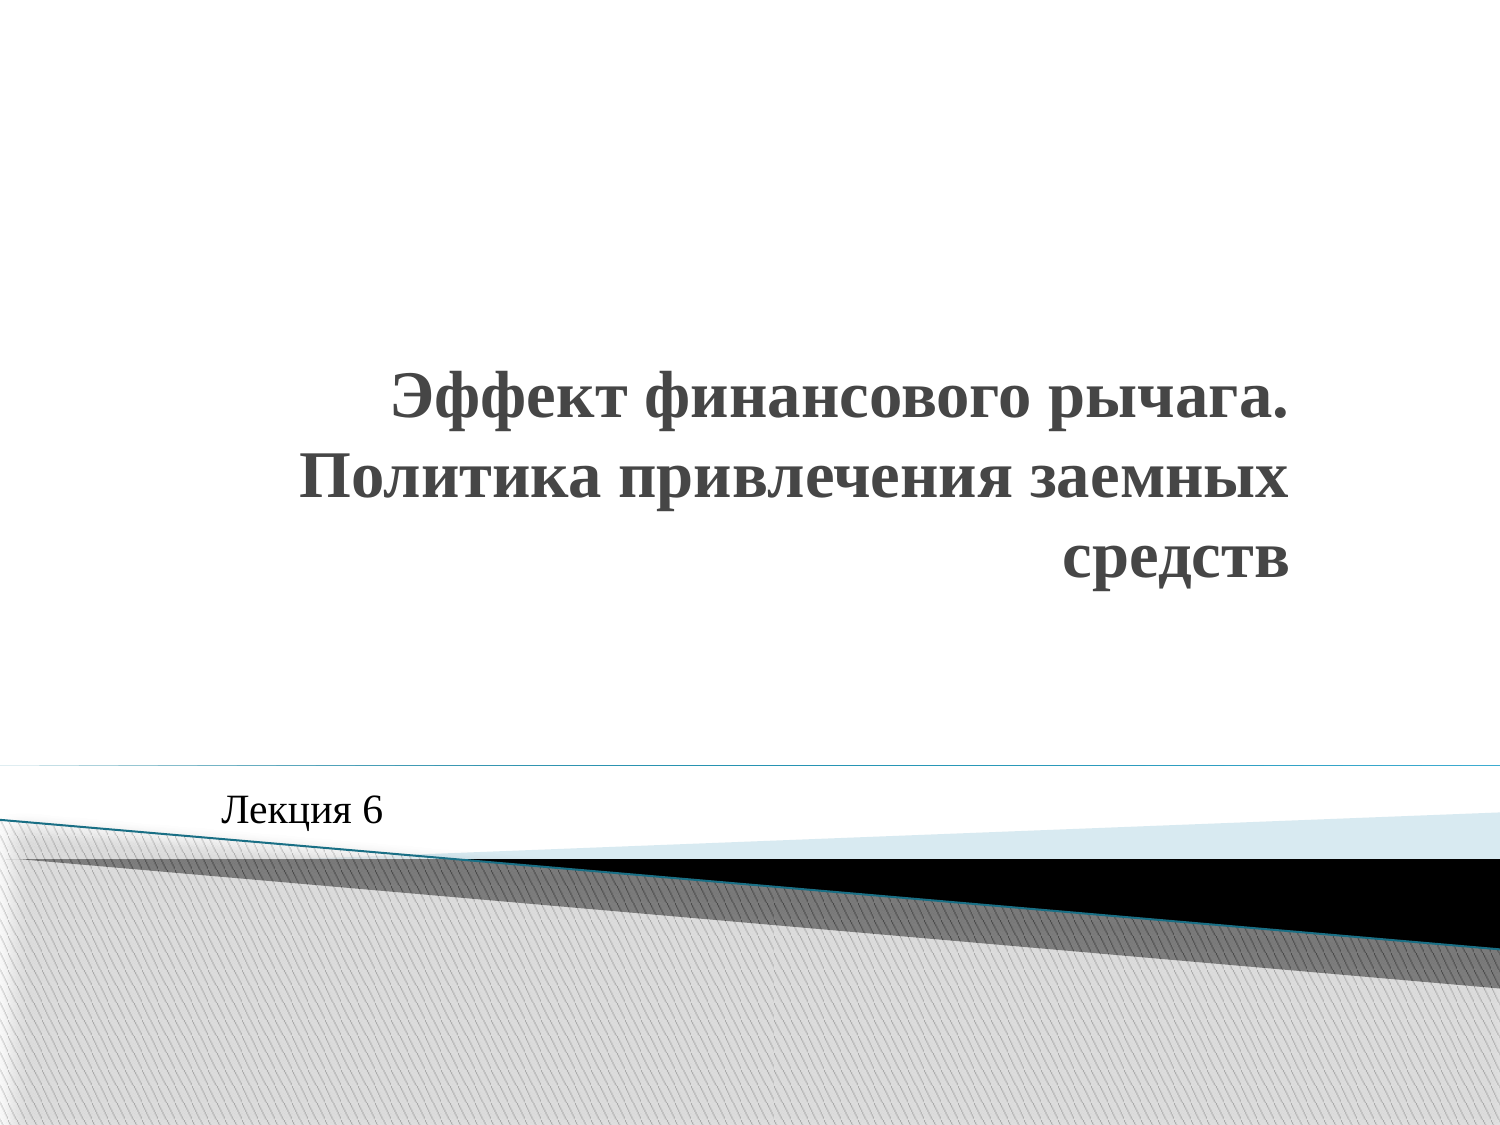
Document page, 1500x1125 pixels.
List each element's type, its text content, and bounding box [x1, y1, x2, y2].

title Эффект финансового рычага. Политика привлечения заемных средств [265, 184, 1306, 598]
picture [5, 859, 1500, 989]
text_box Лекция 6 [206, 774, 609, 840]
